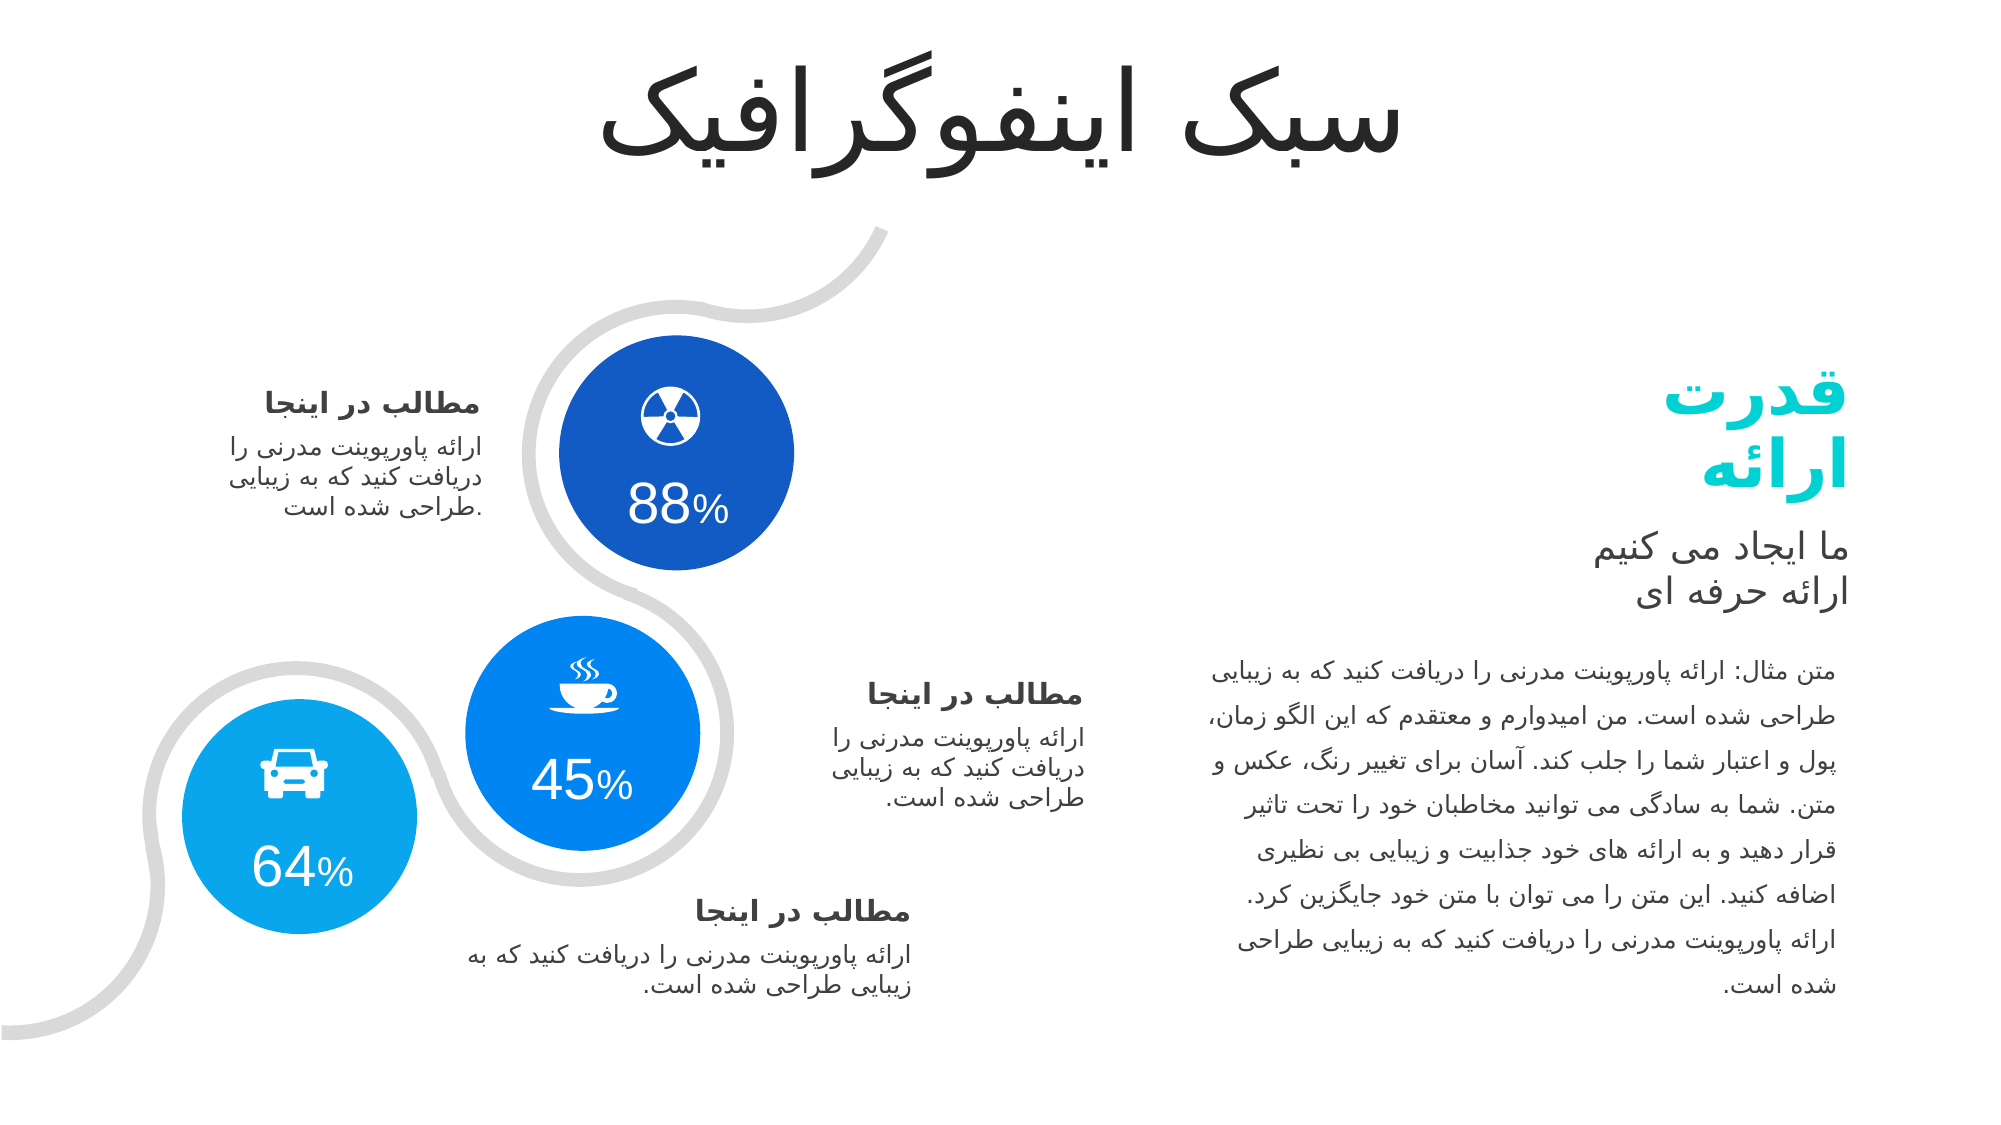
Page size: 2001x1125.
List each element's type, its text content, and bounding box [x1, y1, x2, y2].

text_box [464, 614, 702, 790]
text_box [181, 698, 419, 878]
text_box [440, 884, 930, 1007]
list سبک اینفوگرافیک [53, 55, 1952, 175]
text_box [592, 536, 762, 572]
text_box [760, 667, 1102, 820]
text_box [546, 656, 622, 715]
text_box 45% [478, 741, 687, 812]
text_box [1180, 354, 1857, 917]
text_box 88% [574, 465, 783, 536]
text_box [213, 898, 386, 936]
text_box [558, 334, 796, 513]
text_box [157, 376, 499, 529]
text_box 64% [198, 827, 407, 898]
text_box [0, 224, 890, 1042]
text_box [494, 812, 672, 852]
text_box [259, 747, 329, 800]
text_box [639, 385, 702, 447]
